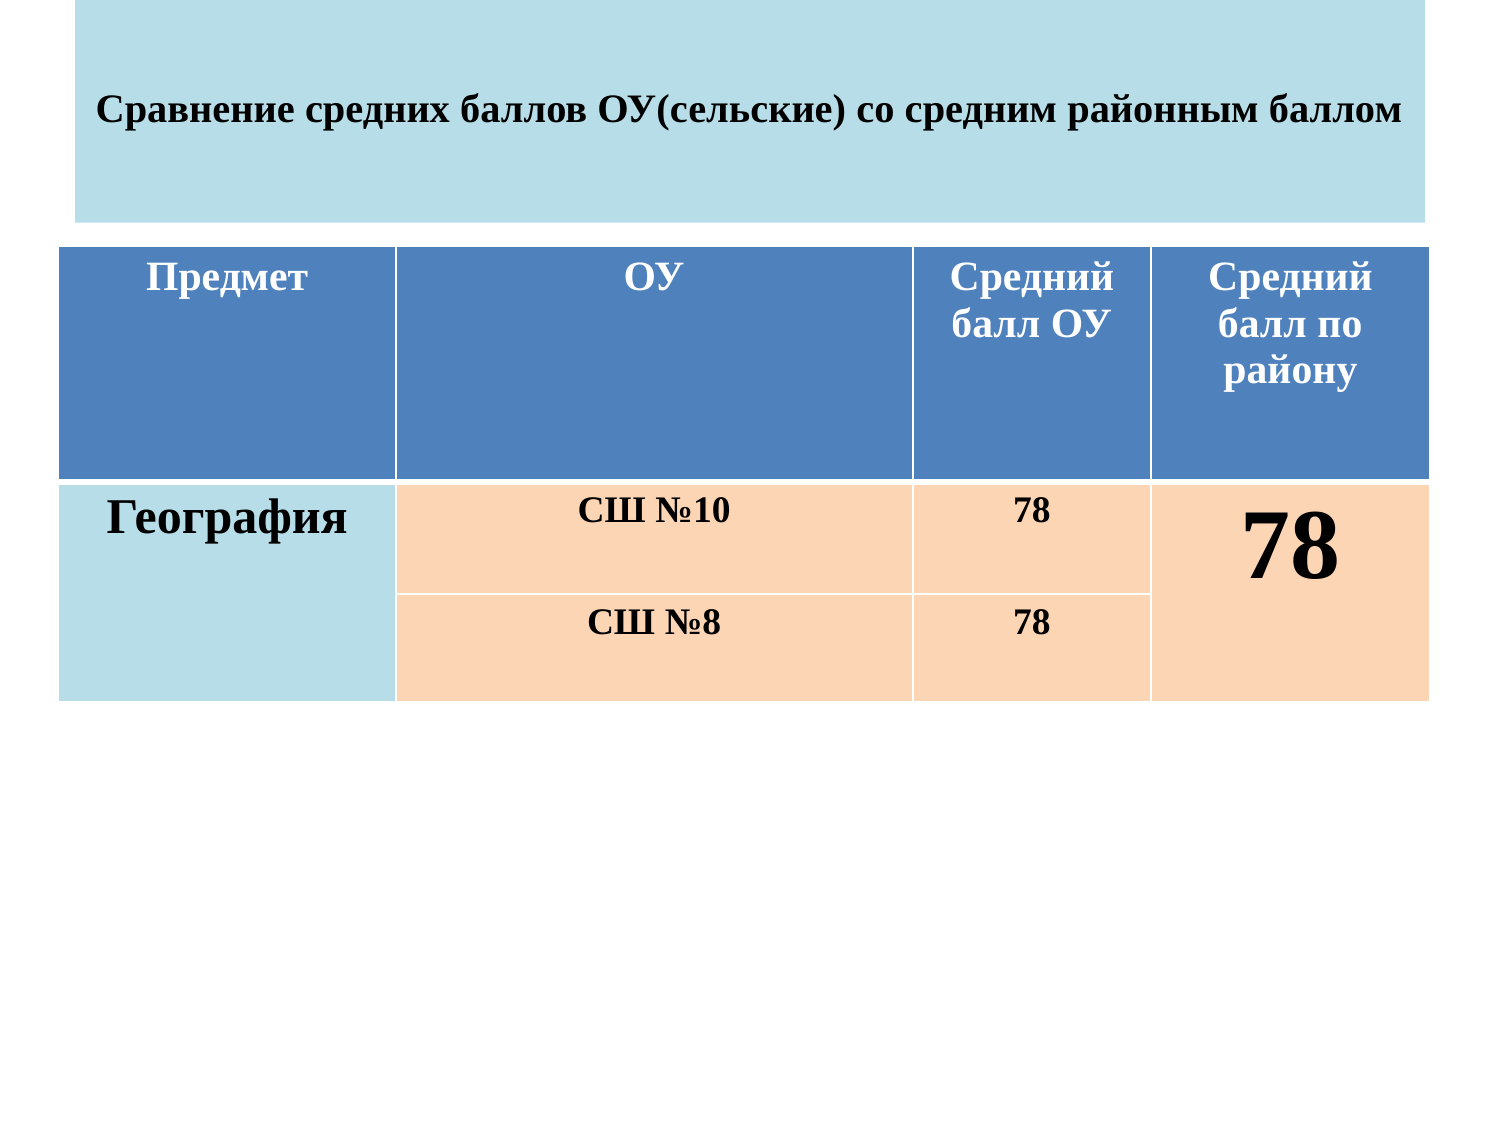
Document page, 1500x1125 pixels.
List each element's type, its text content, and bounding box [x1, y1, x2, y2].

title Сравнение средних баллов ОУ(сельские) со средним районным баллом [75, 0, 1425, 223]
table_cell СШ №8 [397, 595, 912, 701]
table_header ОУ [397, 247, 912, 479]
table_cell 78 [914, 485, 1150, 593]
table_cell СШ №10 [397, 485, 912, 593]
table_cell 78 [1152, 485, 1429, 701]
table_header Предмет [59, 247, 395, 479]
table_header Средний балл ОУ [914, 247, 1150, 479]
table_cell 78 [914, 595, 1150, 701]
table_header Средний балл по району [1152, 247, 1429, 479]
table_cell География [59, 485, 395, 701]
